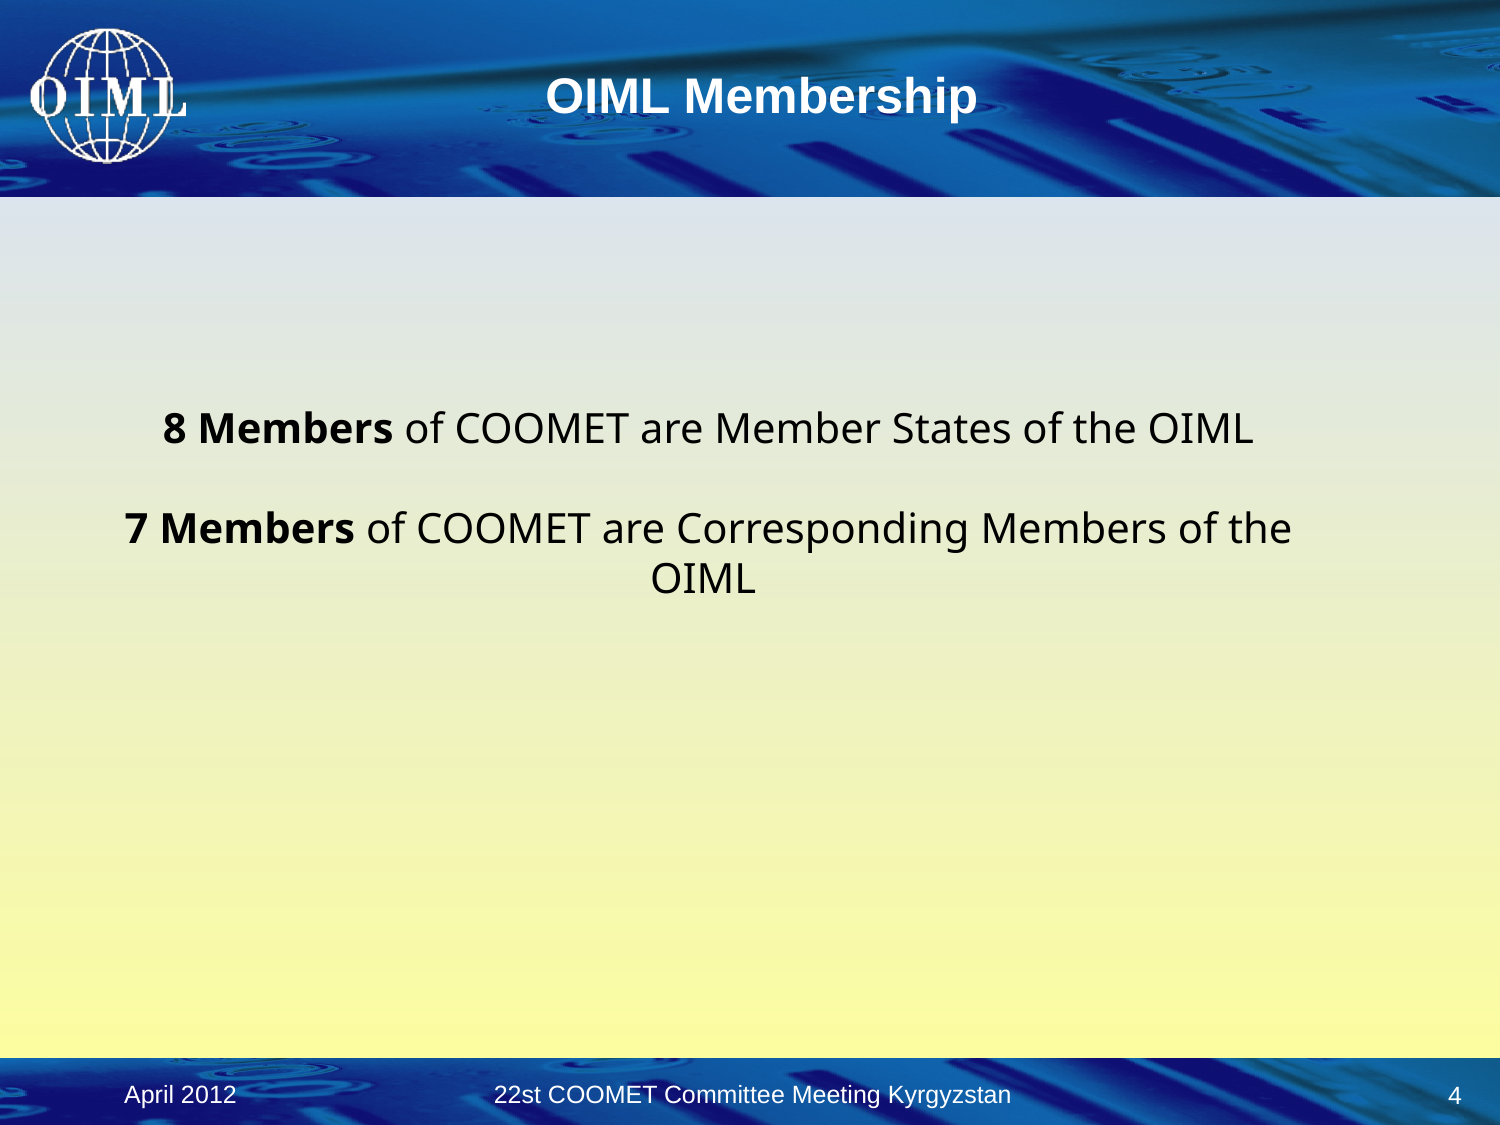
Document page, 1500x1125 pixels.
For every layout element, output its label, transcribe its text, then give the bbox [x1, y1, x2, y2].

text_box 8 Members of COOMET are Member States of the OIML 7 Members of COOMET are Corresponding Members of the OIML [64, 344, 1353, 609]
footer 22st COOMET Committee Meeting Kyrgyzstan [369, 1071, 1137, 1117]
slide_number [29, 1071, 325, 1117]
picture [0, 0, 1500, 197]
title OIML Membership [194, 0, 1329, 188]
slide_number 4 [1181, 1071, 1478, 1117]
picture [0, 1058, 1500, 1125]
